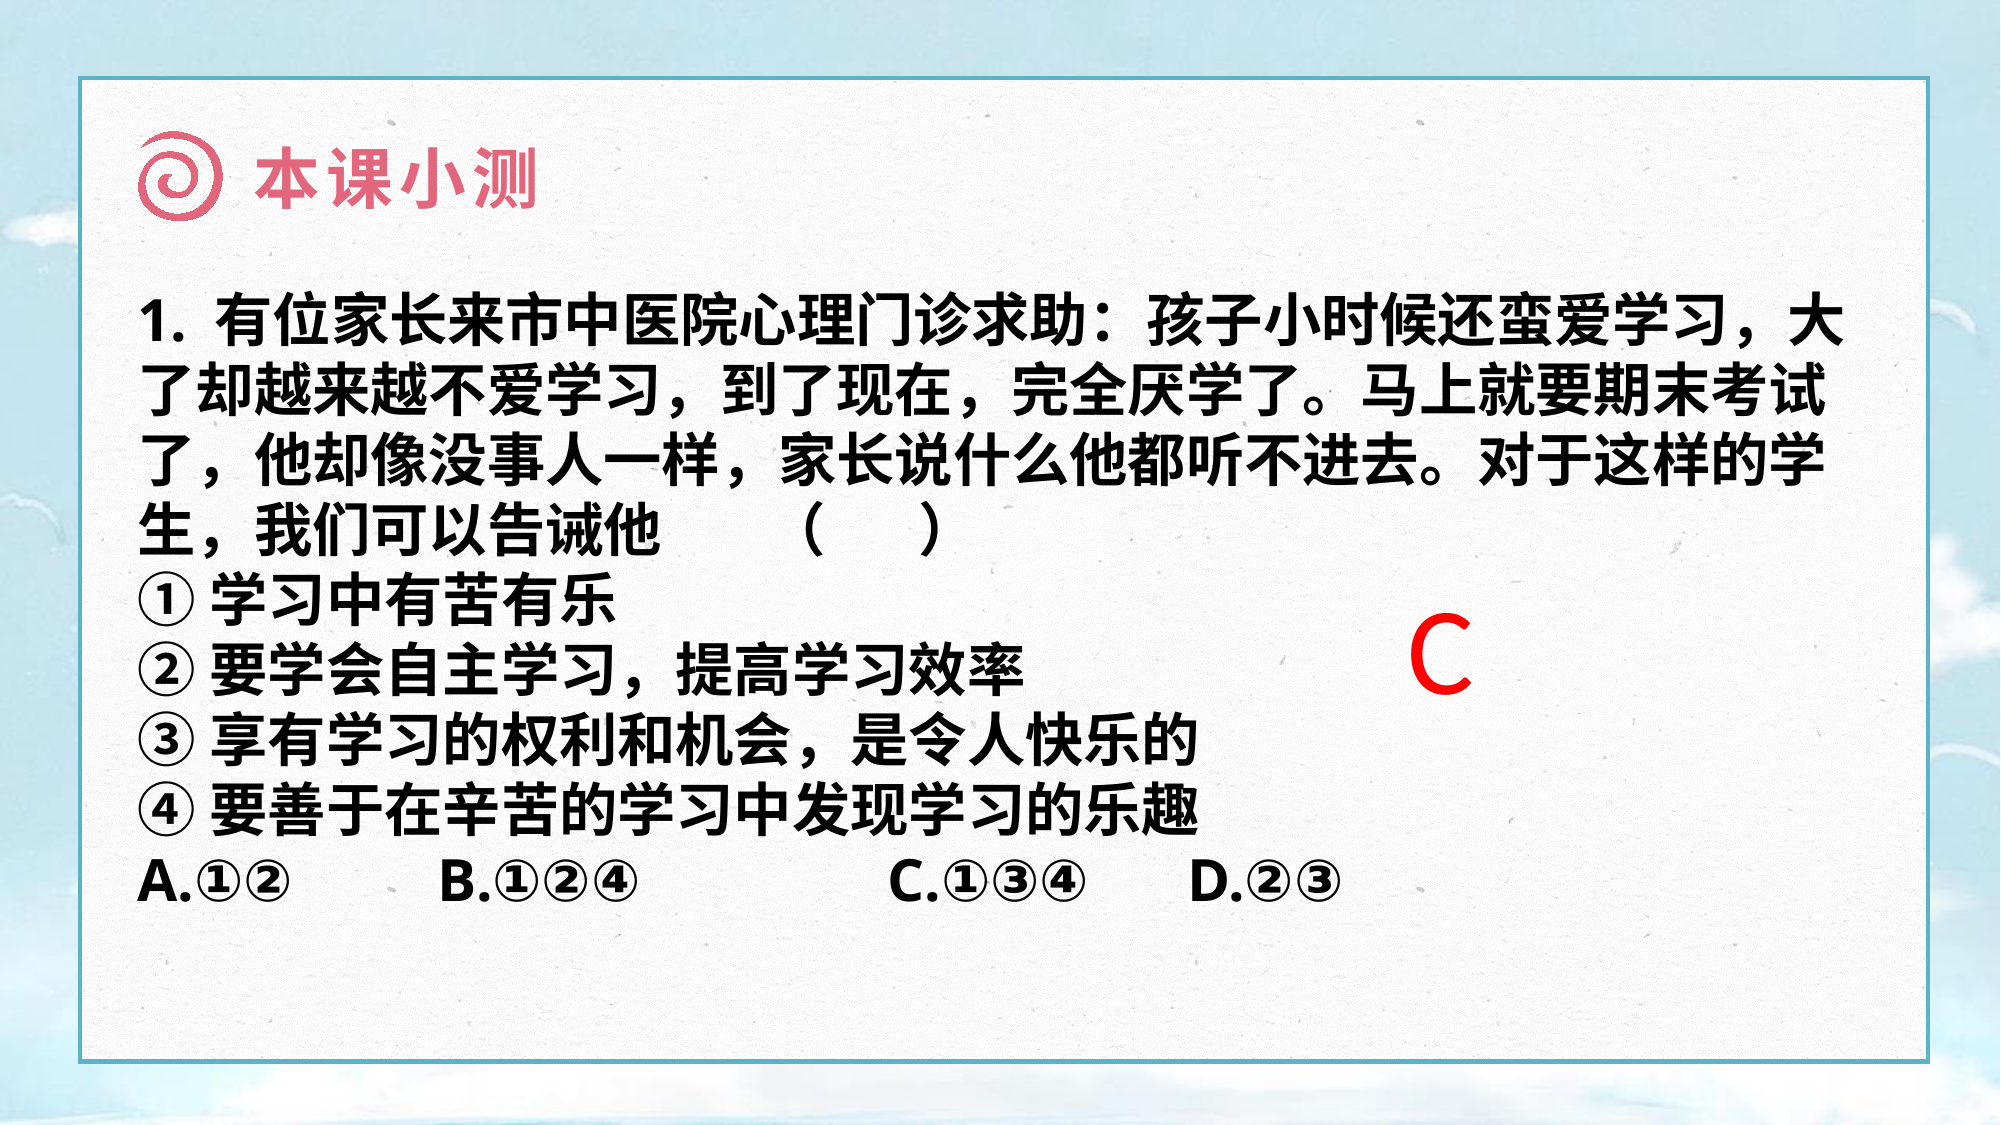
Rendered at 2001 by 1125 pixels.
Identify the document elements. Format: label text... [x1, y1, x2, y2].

text_box C [1392, 562, 1571, 728]
picture [0, 0, 2001, 1125]
text_box 1. 有位家长来市中医院心理门诊求助：孩子小时候还蛮爱学习，大了却越来越不爱学习，到了现在，完全厌学了。马上就要期末考试了，他却像没事人一样，家长说什么他都听不进去。对于这样的学生，我们可以告诫他 （ ） ①学习中有苦有乐 ②要学会自主学习，提高学习效率 ③享有学习的权利和机会，是令人快乐的 ④要善于在辛苦的学习中发现学习的乐趣 A.①② B.①②④ C.①③④ D.②③ [122, 275, 1884, 921]
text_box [135, 118, 856, 237]
